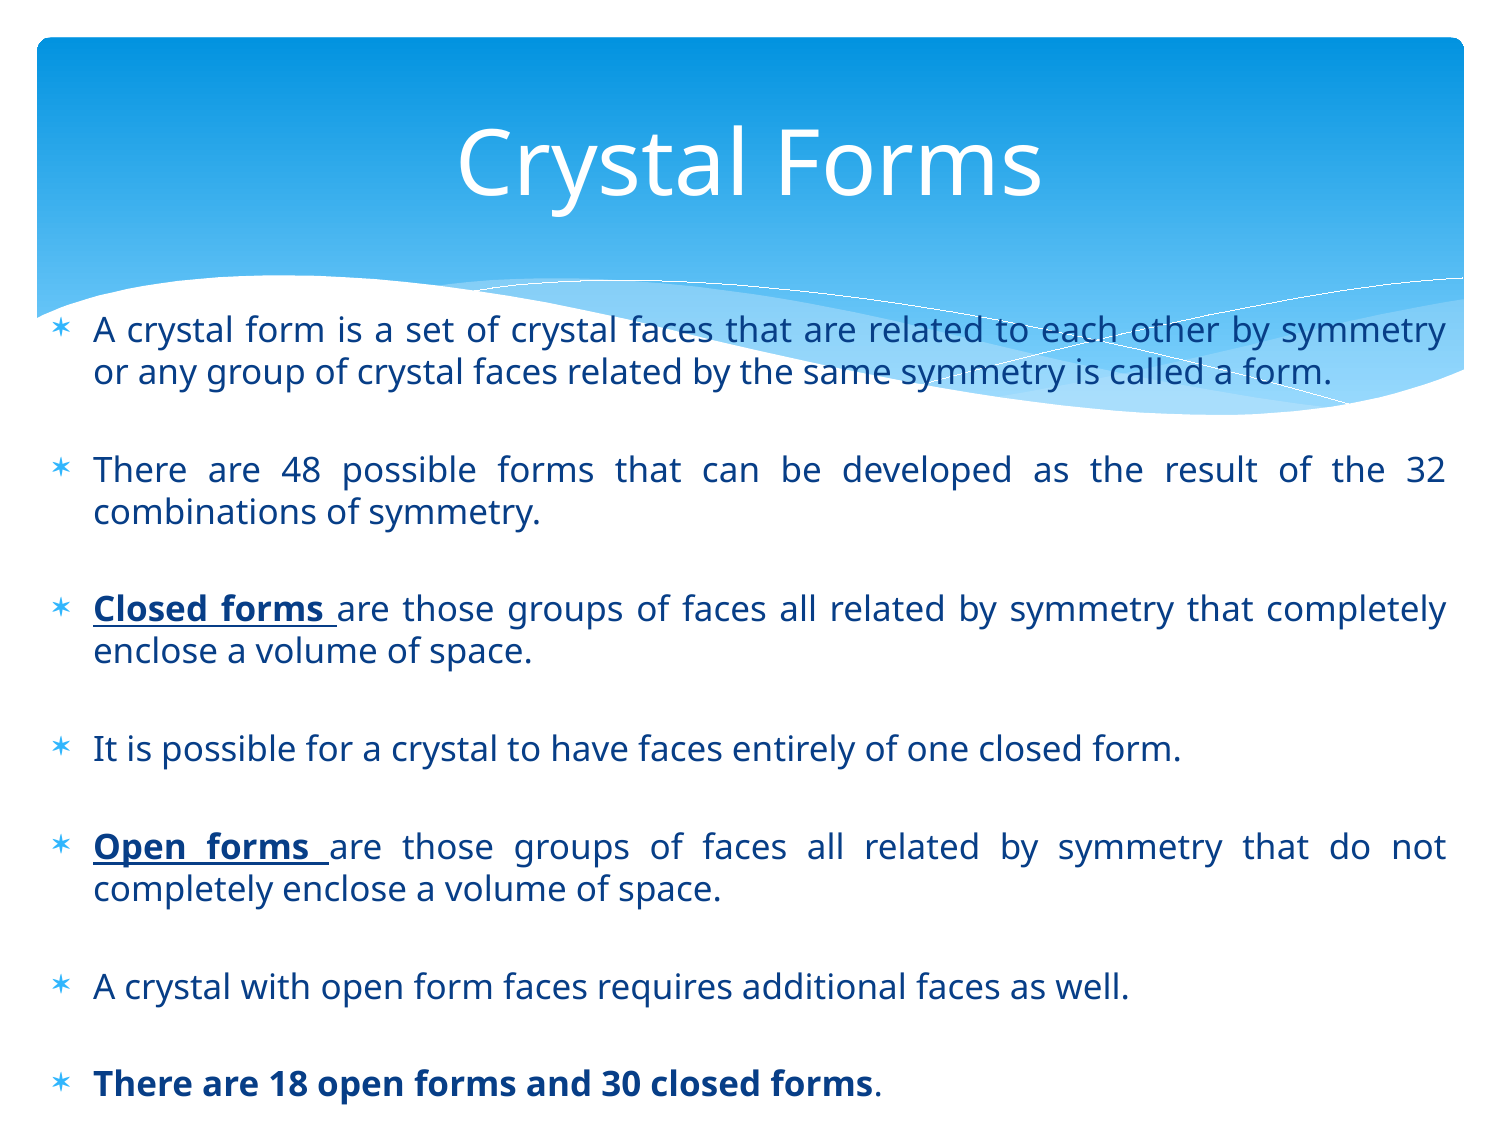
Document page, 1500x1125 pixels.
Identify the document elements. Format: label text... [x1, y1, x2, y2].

list A crystal form is a set of crystal faces that are related to each other by symmetry or any group of crystal faces related by the same symmetry is called a form. There are 48 possible forms that can be developed as the result of the 32 combinations of symmetry. Closed forms are those groups of faces all related by symmetry that completely enclose a volume of space. It is possible for a crystal to have faces entirely of one closed form. Open forms are those groups of faces all related by symmetry that do not completely enclose a volume of space. A crystal with open form faces requires additional faces as well. There are 18 open forms and 30 closed forms. [37, 299, 1463, 1113]
title Crystal Forms [75, 55, 1425, 261]
